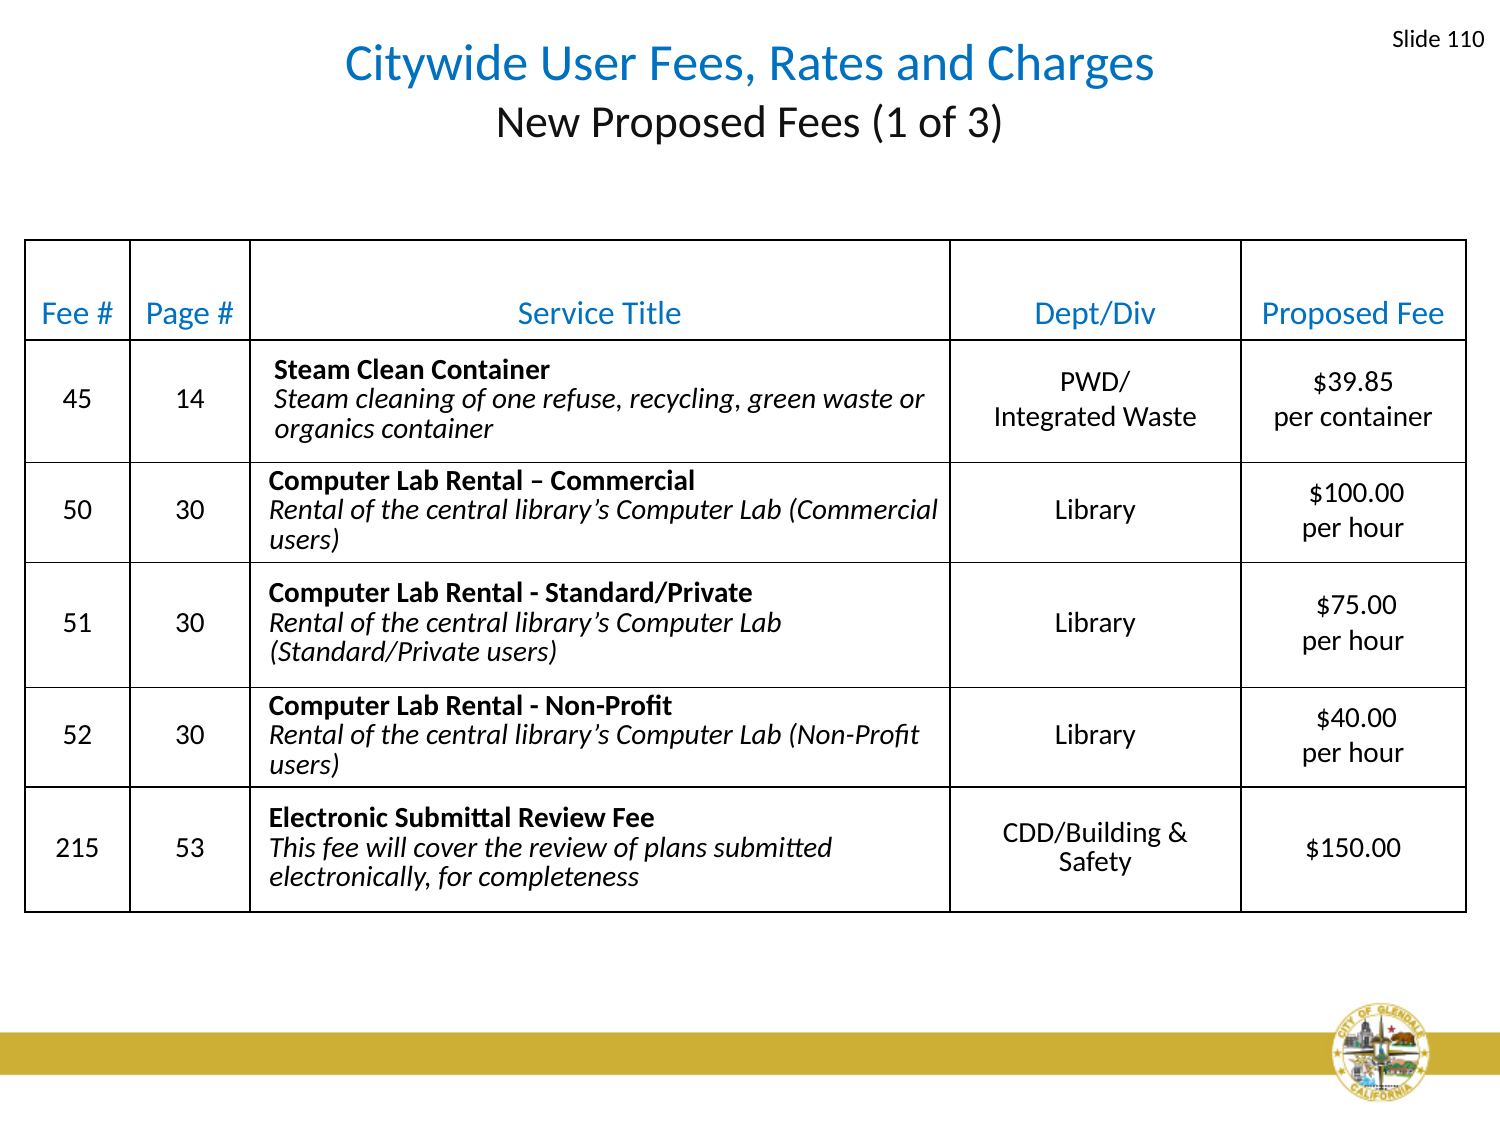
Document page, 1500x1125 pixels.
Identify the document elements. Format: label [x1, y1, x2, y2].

table_cell [26, 788, 129, 911]
table_cell [251, 341, 949, 462]
table_cell [251, 788, 949, 911]
table_header [26, 241, 129, 339]
table_cell [251, 463, 949, 562]
table_cell [951, 463, 1240, 562]
table_cell [1242, 341, 1465, 462]
table_cell [131, 688, 249, 786]
table_cell [1242, 788, 1465, 911]
table_cell [131, 563, 249, 687]
table_header [251, 241, 949, 339]
table_cell [26, 463, 129, 562]
slide_number [1149, 0, 1500, 75]
table_cell [951, 788, 1240, 911]
picture [0, 0, 1500, 1125]
table_cell [26, 341, 129, 462]
table_cell [131, 341, 249, 462]
table_cell [1242, 463, 1465, 562]
table_cell [951, 563, 1240, 687]
table_cell [131, 463, 249, 562]
table_header [1242, 241, 1465, 339]
table_cell [1242, 563, 1465, 687]
table_cell [131, 788, 249, 911]
table_cell [251, 688, 949, 786]
table_cell [251, 563, 949, 687]
table_cell [26, 688, 129, 786]
table_cell [951, 341, 1240, 462]
table_cell [26, 563, 129, 687]
text_box [74, 12, 1425, 163]
table_header [131, 241, 249, 339]
table_header [951, 241, 1240, 339]
table_cell [951, 688, 1240, 786]
table_cell [1242, 688, 1465, 786]
